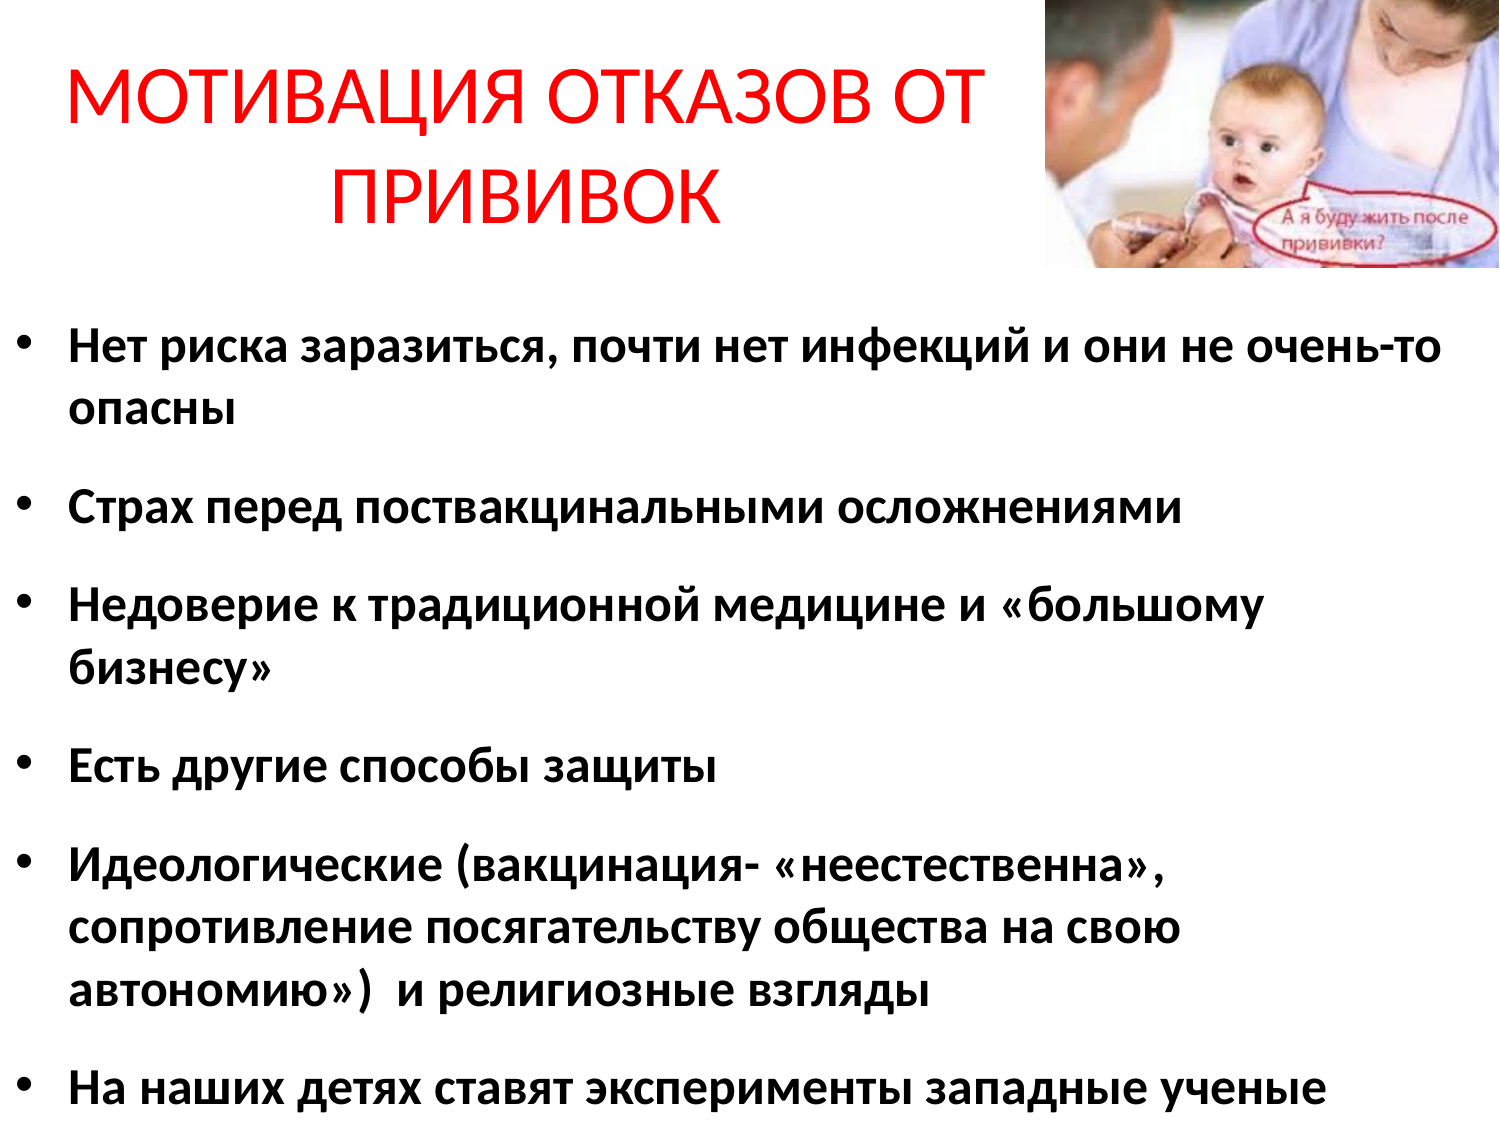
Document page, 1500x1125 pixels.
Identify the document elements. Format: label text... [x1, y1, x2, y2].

list Нет риска заразиться, почти нет инфекций и они не очень-то опасны Страх перед поствакцинальными осложнениями Недоверие к традиционной медицине и «большому бизнесу» Есть другие способы защиты Идеологические (вакцинация- «неестественна», сопротивление посягательству общества на свою автономию») и религиозные взгляды На наших детях ставят эксперименты западные ученые [0, 302, 1499, 1125]
title МОТИВАЦИЯ ОТКАЗОВ ОТ ПРИВИВОК [17, 12, 1034, 268]
picture [1045, 0, 1500, 269]
